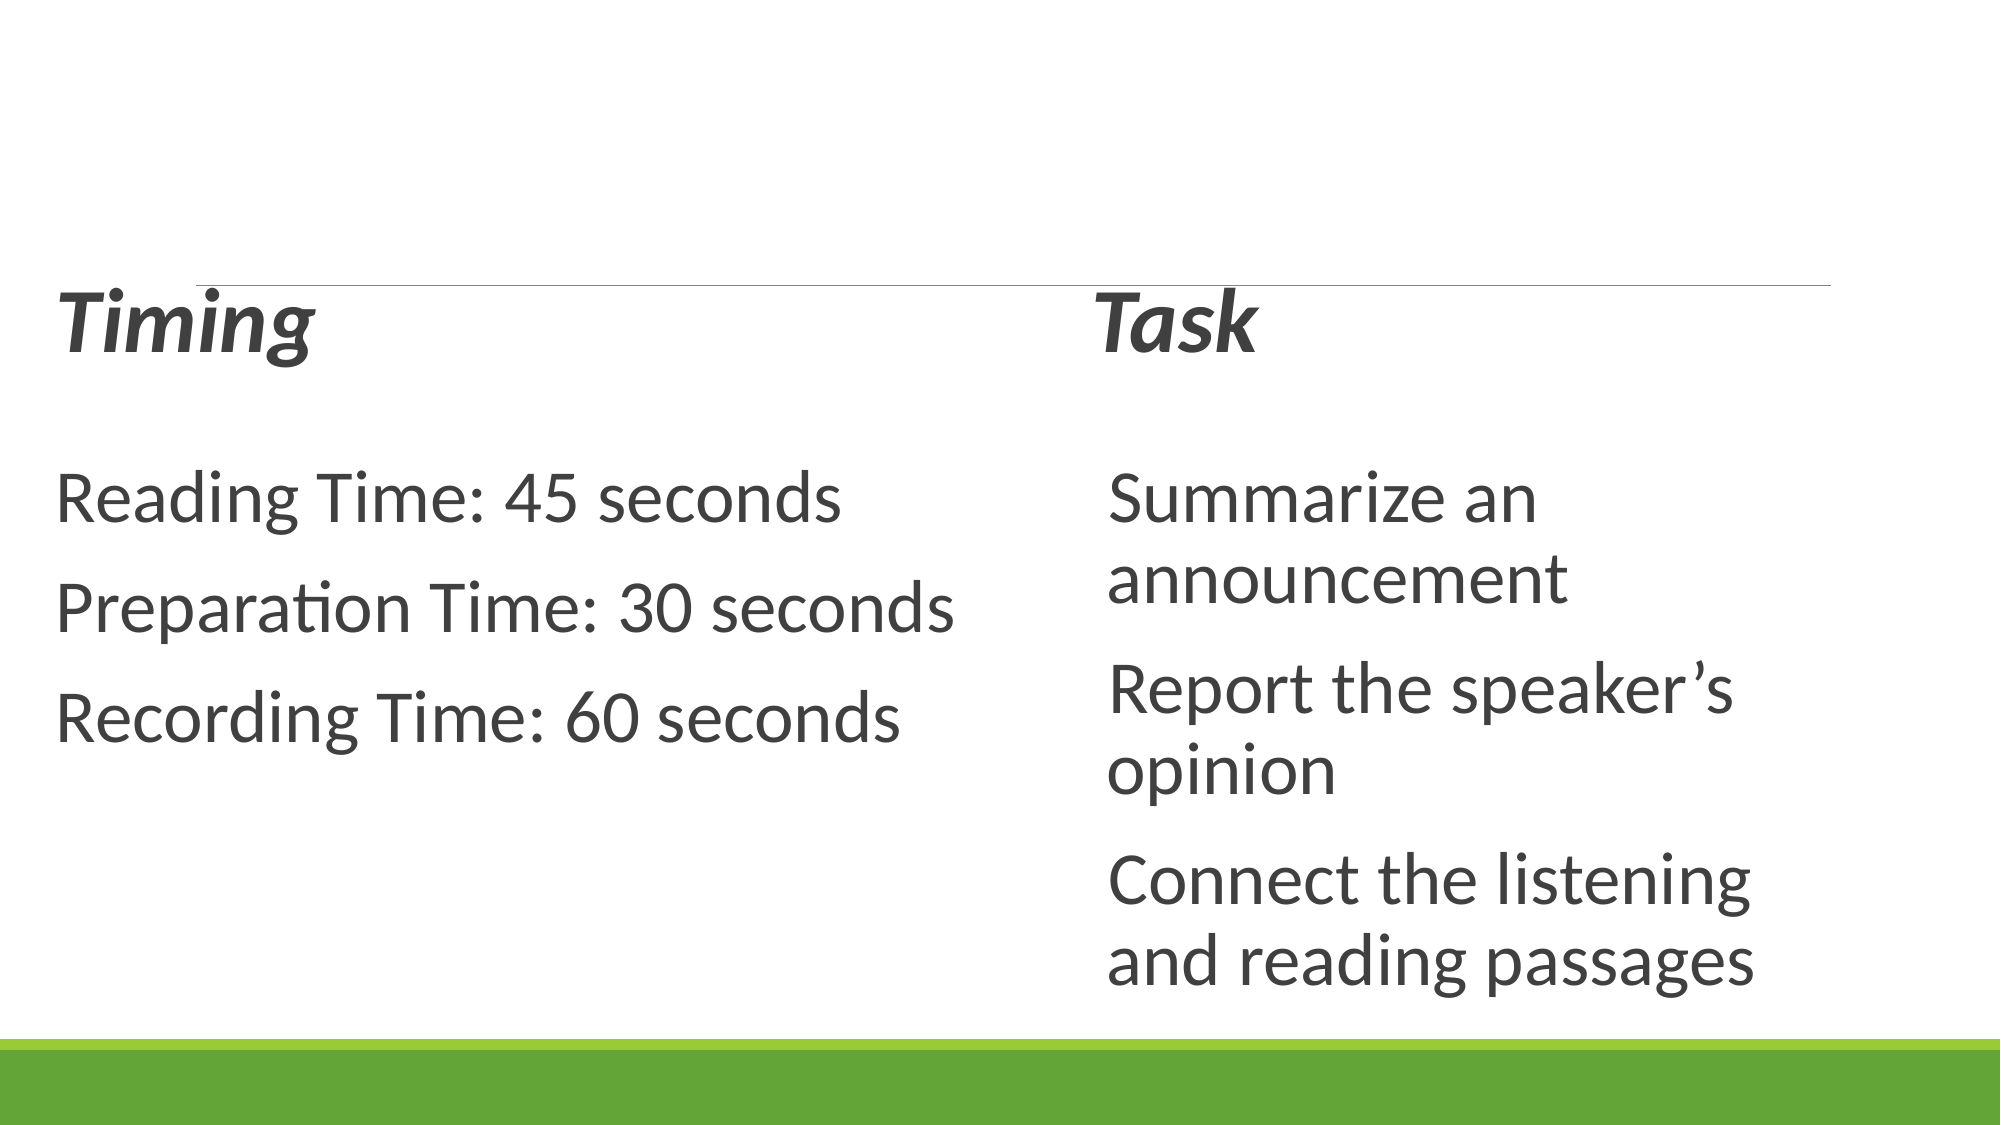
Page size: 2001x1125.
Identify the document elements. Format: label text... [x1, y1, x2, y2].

list Task Summarize an announcement Report the speaker’s opinion Connect the listening and reading passages [1091, 126, 1863, 1014]
list Timing Reading Time: 45 seconds Preparation Time: 30 seconds Recording Time: 60 seconds [55, 126, 988, 1014]
